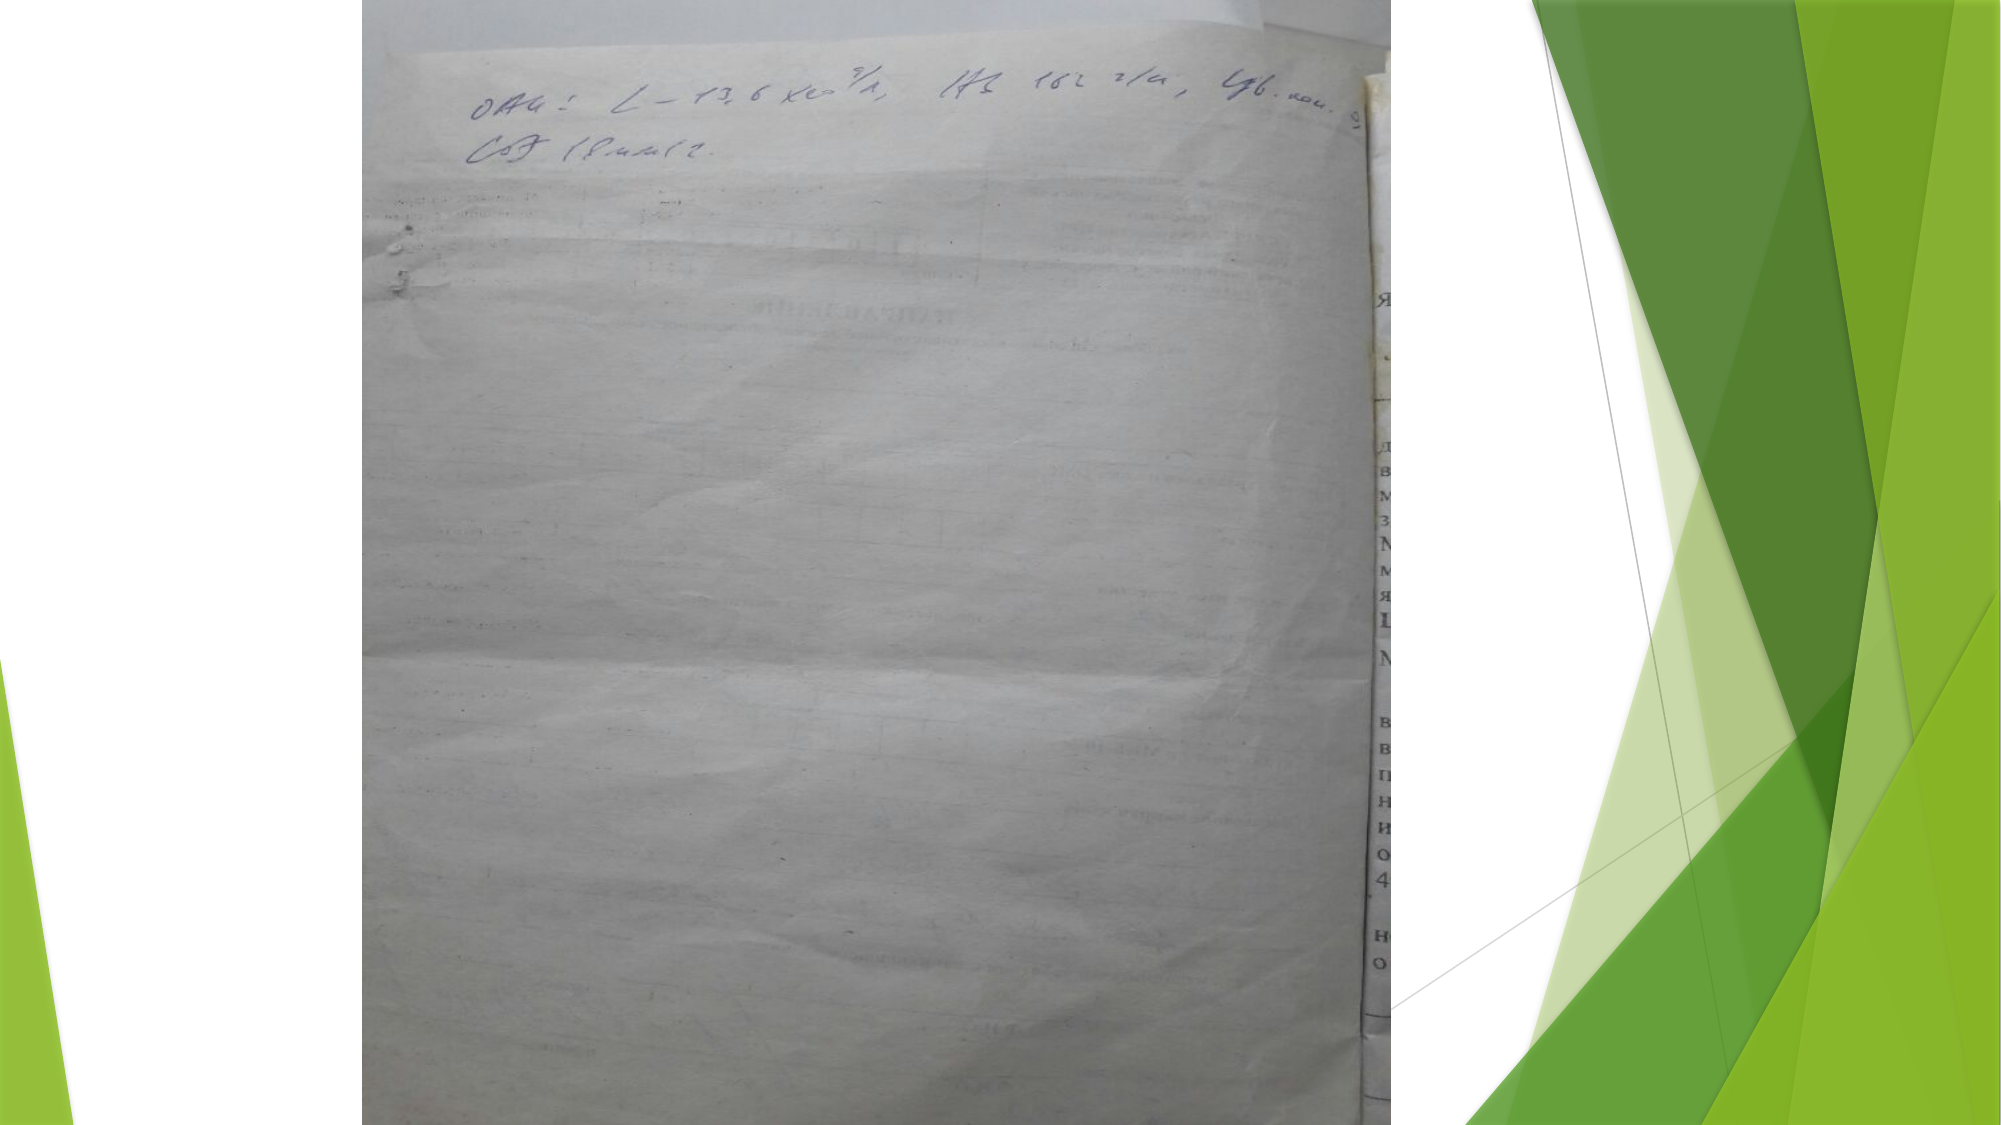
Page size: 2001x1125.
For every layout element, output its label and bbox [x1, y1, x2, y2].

picture [361, 0, 1392, 1125]
